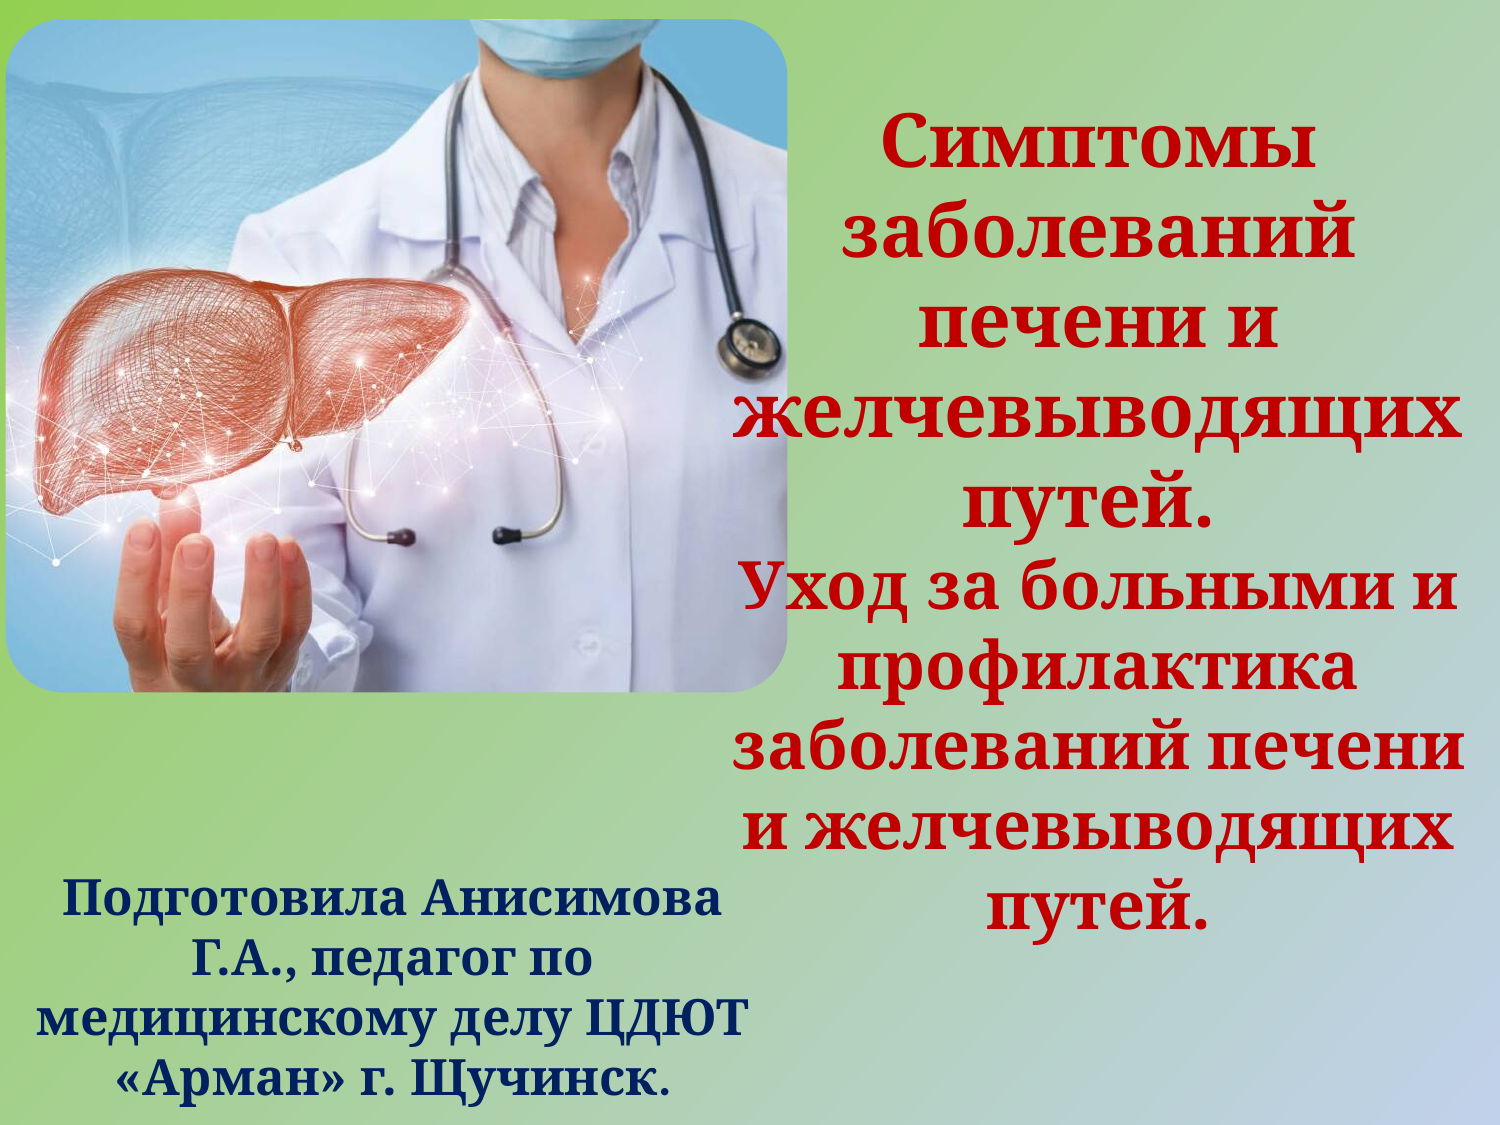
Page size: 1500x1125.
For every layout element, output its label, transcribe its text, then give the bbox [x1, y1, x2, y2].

picture [5, 18, 788, 693]
title Симптомы заболеваний печени и желчевыводящих путей. Уход за больными и профилактика заболеваний печени и желчевыводящих путей. [792, 397, 1500, 639]
subtitle Подготовила Анисимова Г.А., педагог по медицинскому делу ЦДЮТ «Арман» г. Щучинск. [0, 857, 795, 1034]
